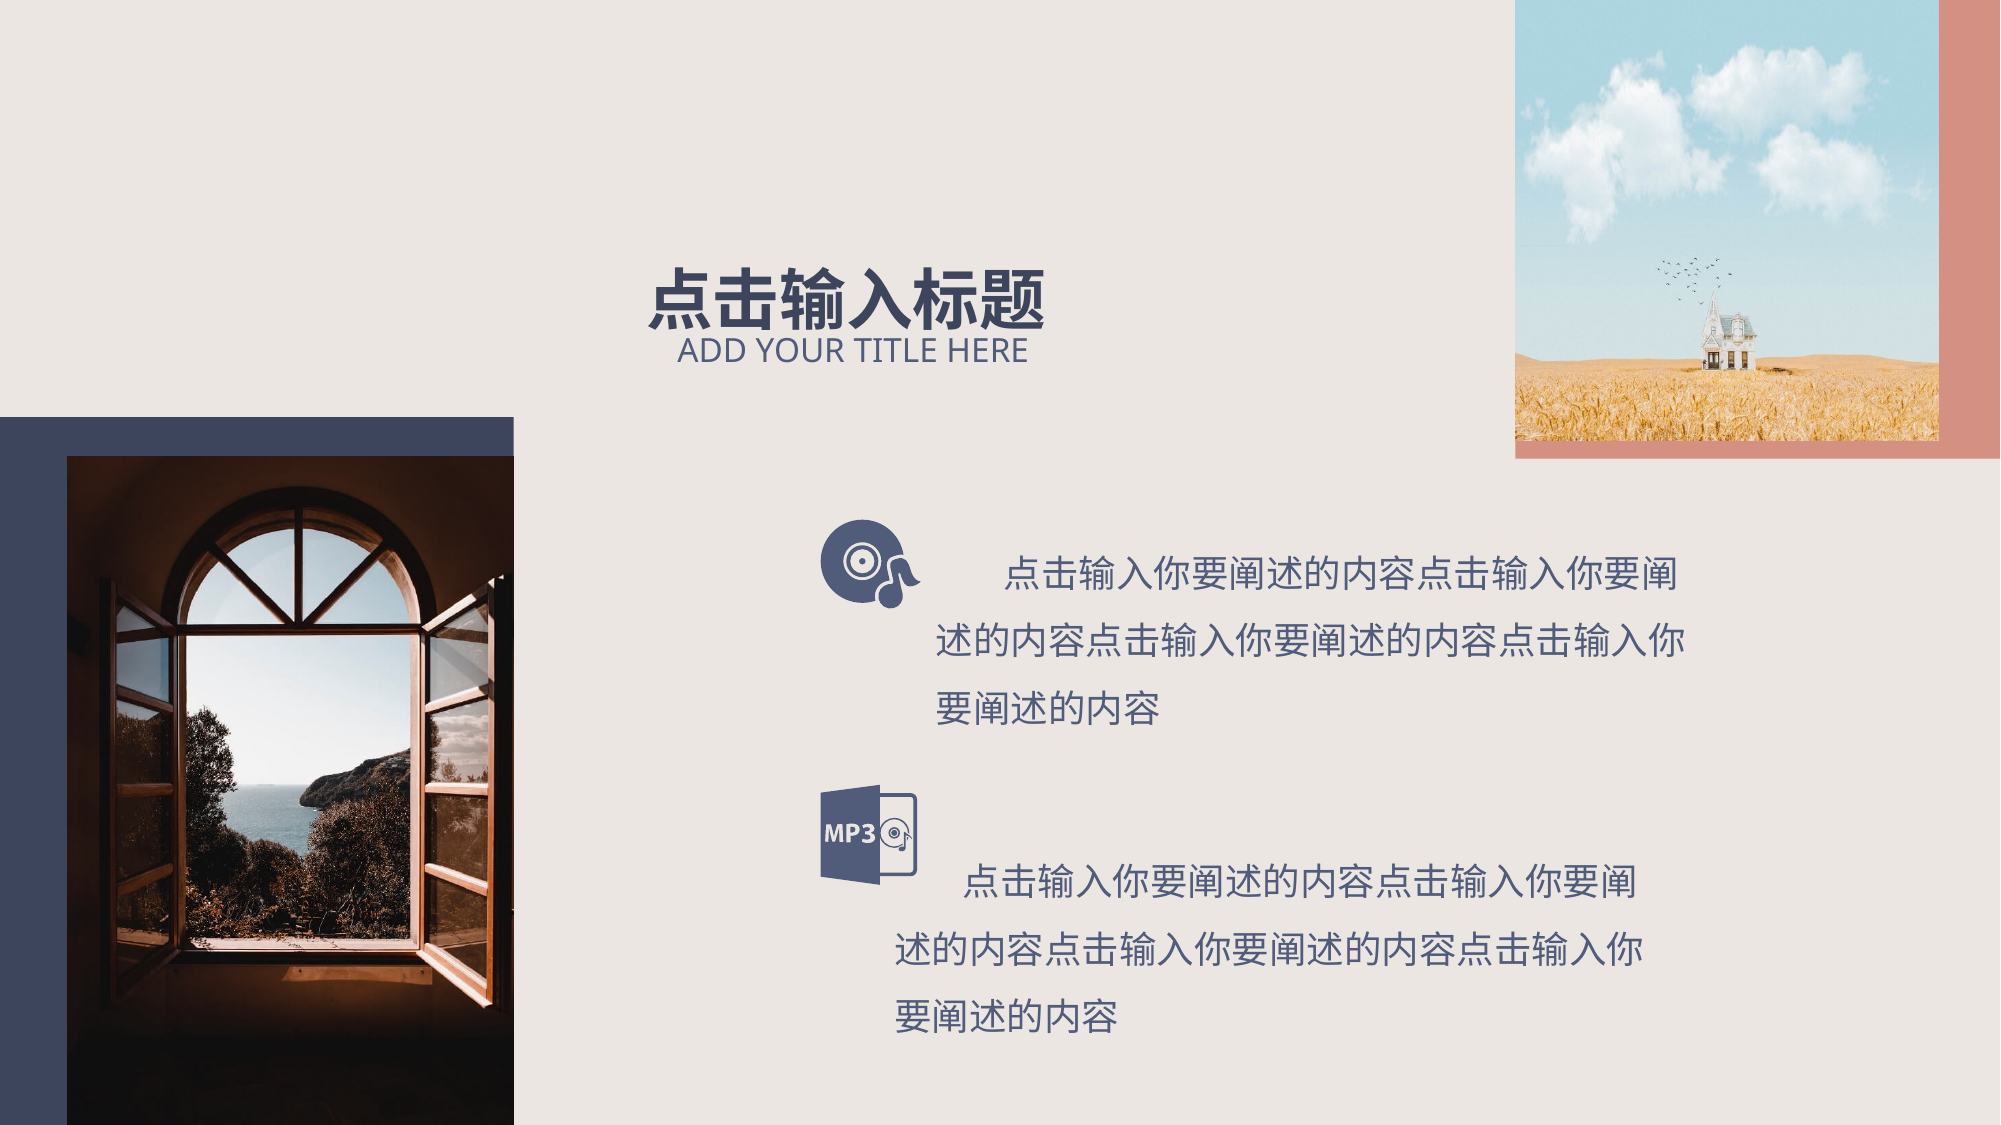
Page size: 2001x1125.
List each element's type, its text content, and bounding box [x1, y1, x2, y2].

text_box [820, 519, 904, 603]
text_box [1514, 0, 2000, 460]
picture [67, 456, 514, 1125]
text_box [820, 784, 918, 885]
text_box 点击输入标题 [631, 250, 1062, 346]
text_box [0, 416, 515, 1125]
picture [1515, 0, 1939, 441]
text_box [878, 558, 920, 609]
text_box 点击输入你要阐述的内容点击输入你要阐述的内容点击输入你要阐述的内容点击输入你要阐述的内容 [920, 519, 1727, 782]
text_box 点击输入你要阐述的内容点击输入你要阐述的内容点击输入你要阐述的内容点击输入你要阐述的内容 [879, 828, 1686, 1091]
text_box ADD YOUR TITLE HERE [662, 321, 1045, 377]
